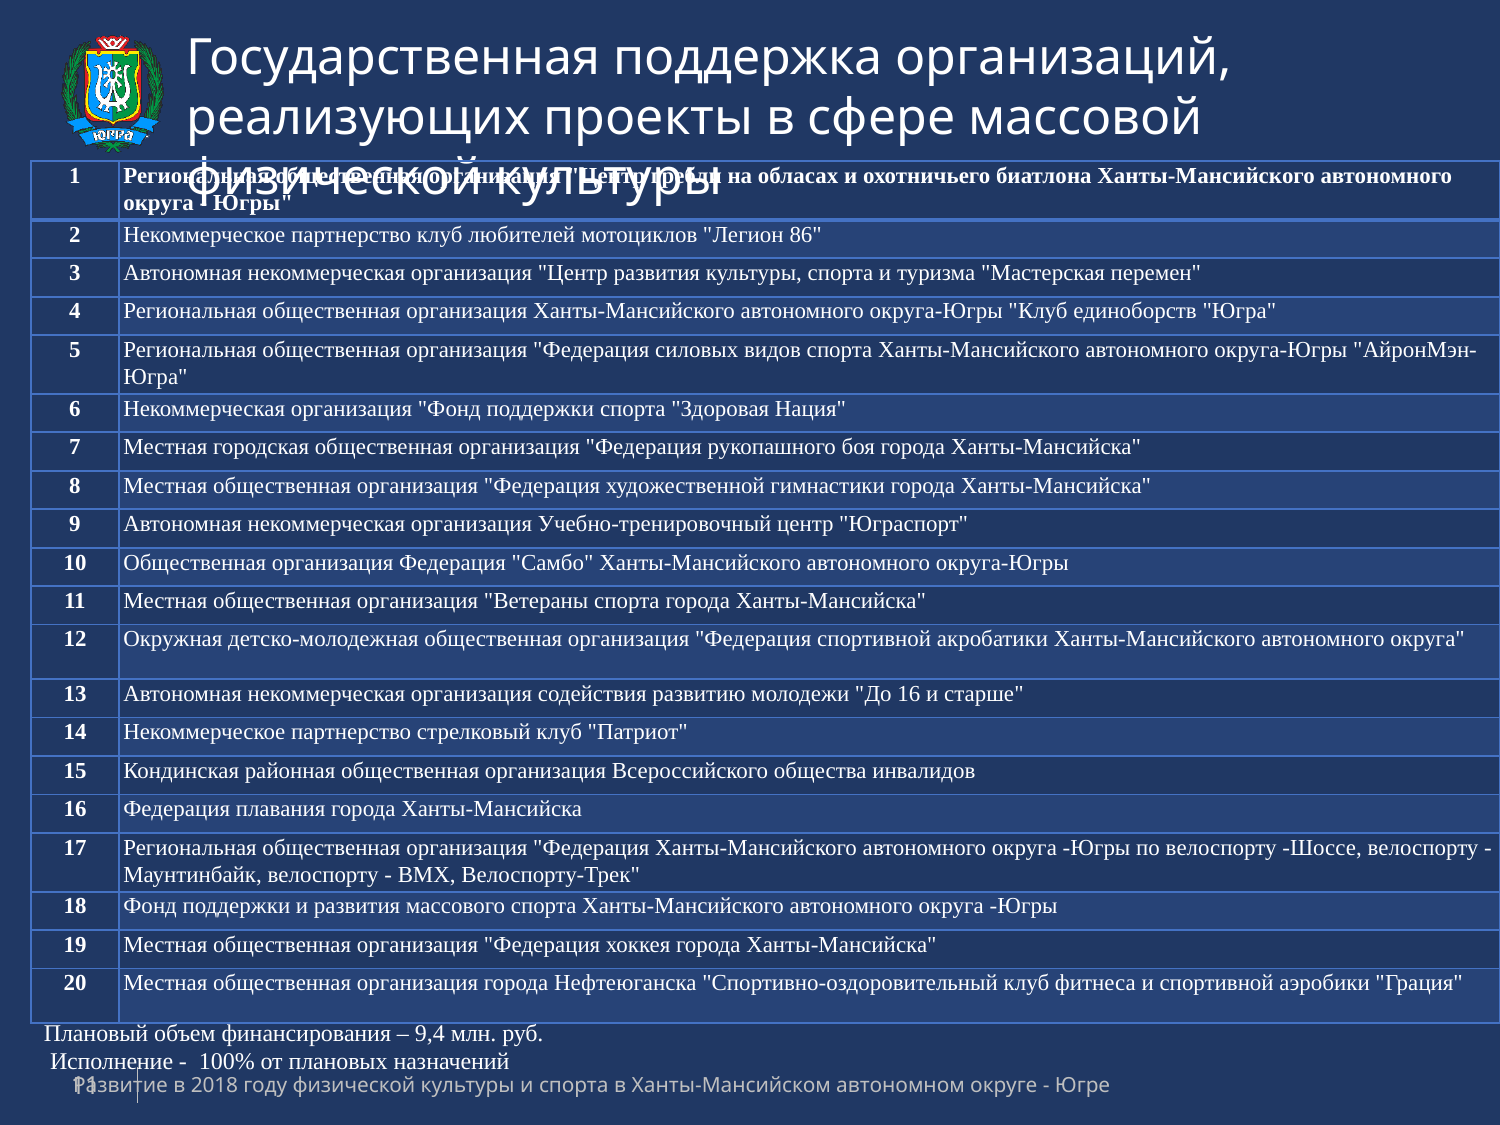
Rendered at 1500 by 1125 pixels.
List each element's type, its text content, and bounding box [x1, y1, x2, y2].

table_cell Фонд поддержки и развития массового спорта Ханты-Мансийского автономного округа -Югры [120, 893, 1499, 929]
table_cell Автономная некоммерческая организация содействия развитию молодежи "До 16 и старше" [120, 680, 1499, 717]
table_cell Некоммерческая организация "Фонд поддержки спорта "Здоровая Нация" [120, 395, 1499, 431]
table_cell 19 [32, 931, 118, 968]
table_cell Региональная общественная организация Ханты-Мансийского автономного округа-Югры "Клуб единоборств "Югра" [120, 298, 1499, 334]
table_cell 18 [32, 893, 118, 929]
table_cell 13 [32, 680, 118, 717]
table_cell 6 [32, 395, 118, 431]
picture [60, 35, 165, 153]
table_cell 4 [32, 298, 118, 334]
table_cell 14 [32, 718, 118, 755]
table_header Региональная общественная организация "Центр гребли на обласах и охотничьего биатлона Ханты-Мансийского автономного округа - Югры" [120, 162, 1499, 218]
table_cell Общественная организация Федерация "Самбо" Ханты-Мансийского автономного округа-Югры [120, 549, 1499, 585]
table_cell 17 [32, 834, 118, 891]
table_cell 15 [32, 757, 118, 794]
table_cell 20 [32, 969, 118, 1009]
table_cell 10 [32, 549, 118, 585]
table_cell Автономная некоммерческая организация "Центр развития культуры, спорта и туризма "Мастерская перемен" [120, 259, 1499, 296]
table_cell 5 [32, 336, 118, 393]
table_cell Федерация плавания города Ханты-Мансийска [120, 795, 1499, 832]
table_cell 8 [32, 472, 118, 508]
table_cell 7 [32, 433, 118, 470]
text_box Развитие в 2018 году физической культуры и спорта в Ханты-Мансийском автономном округе - Югре [52, 1064, 1125, 1105]
text_box Плановый объем финансирования – 9,4 млн. руб. Исполнение - 100% от плановых назначений [29, 1009, 660, 1082]
table_cell Местная общественная организация города Нефтеюганска "Спортивно-оздоровительный клуб фитнеса и спортивной аэробики "Грация" [120, 969, 1499, 1022]
table_cell 9 [32, 510, 118, 547]
table_cell Кондинская районная общественная организация Всероссийского общества инвалидов [120, 757, 1499, 794]
table_cell Местная общественная организация "Федерация художественной гимнастики города Ханты-Мансийска" [120, 472, 1499, 508]
table_cell Местная общественная организация "Федерация хоккея города Ханты-Мансийска" [120, 931, 1499, 968]
table_cell 11 [32, 587, 118, 624]
table_cell Региональная общественная организация "Федерация силовых видов спорта Ханты-Мансийского автономного округа-Югры "АйронМэн-Югра" [120, 336, 1499, 393]
table_cell 16 [32, 795, 118, 832]
text_box Государственная поддержка организаций, реализующих проекты в сфере массовой физической культуры [172, 17, 1478, 160]
table_cell 2 [32, 222, 118, 257]
text_box [0, 0, 1500, 1125]
table_cell Региональная общественная организация "Федерация Ханты-Мансийского автономного округа -Югры по велоспорту -Шоссе, велоспорту - Маунтинбайк, велоспорту - ВМХ, Велоспорту-Трек" [120, 834, 1499, 891]
table_cell Окружная детско-молодежная общественная организация "Федерация спортивной акробатики Ханты-Мансийского автономного округа" [120, 625, 1499, 678]
table_cell 3 [32, 259, 118, 296]
table_cell Местная общественная организация "Ветераны спорта города Ханты-Мансийска" [120, 587, 1499, 624]
table_cell 12 [32, 625, 118, 678]
table_cell Автономная некоммерческая организация Учебно-тренировочный центр "Юграспорт" [120, 510, 1499, 547]
table_cell Местная городская общественная организация "Федерация рукопашного боя города Ханты-Мансийска" [120, 433, 1499, 470]
table_cell Некоммерческое партнерство стрелковый клуб "Патриот" [120, 718, 1499, 755]
table_header 1 [32, 162, 118, 218]
table_cell Некоммерческое партнерство клуб любителей мотоциклов "Легион 86" [120, 222, 1499, 257]
